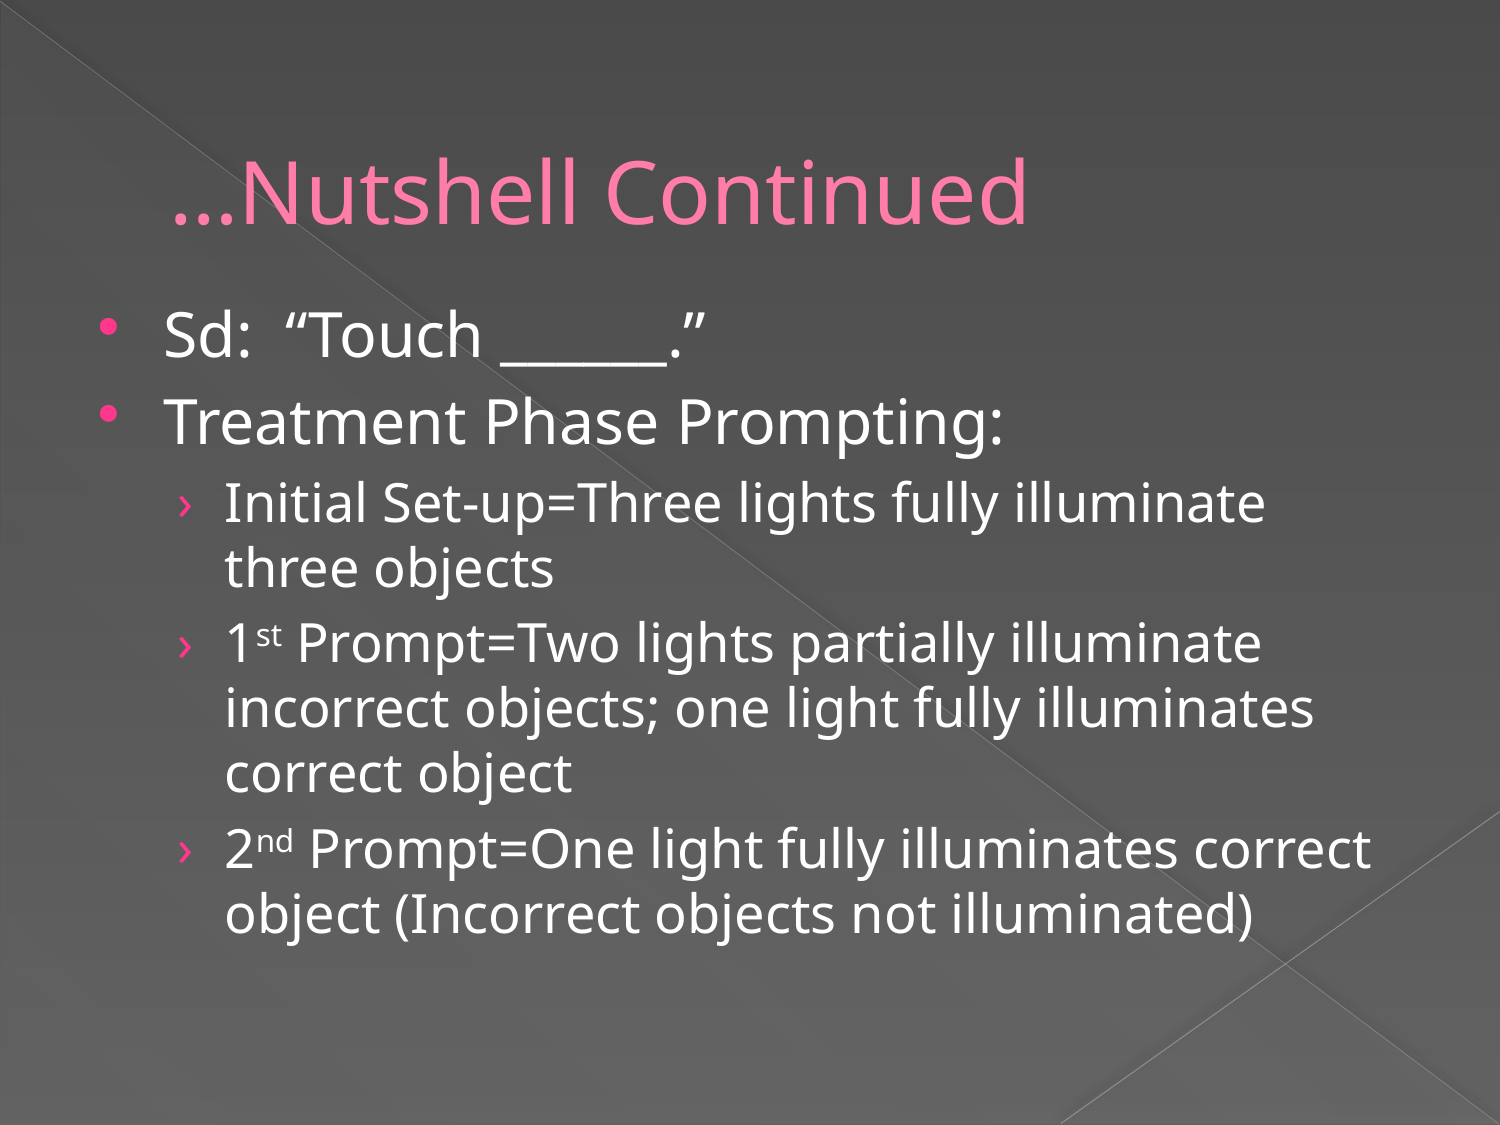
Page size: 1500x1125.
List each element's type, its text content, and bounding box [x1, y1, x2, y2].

title …Nutshell Continued [75, 75, 1425, 287]
list Sd: “Touch ______.” Treatment Phase Prompting: Initial Set-up=Three lights fully illuminate three objects 1st Prompt=Two lights partially illuminate incorrect objects; one light fully illuminates correct object 2nd Prompt=One light fully illuminates correct object (Incorrect objects not illuminated) [75, 287, 1425, 1059]
